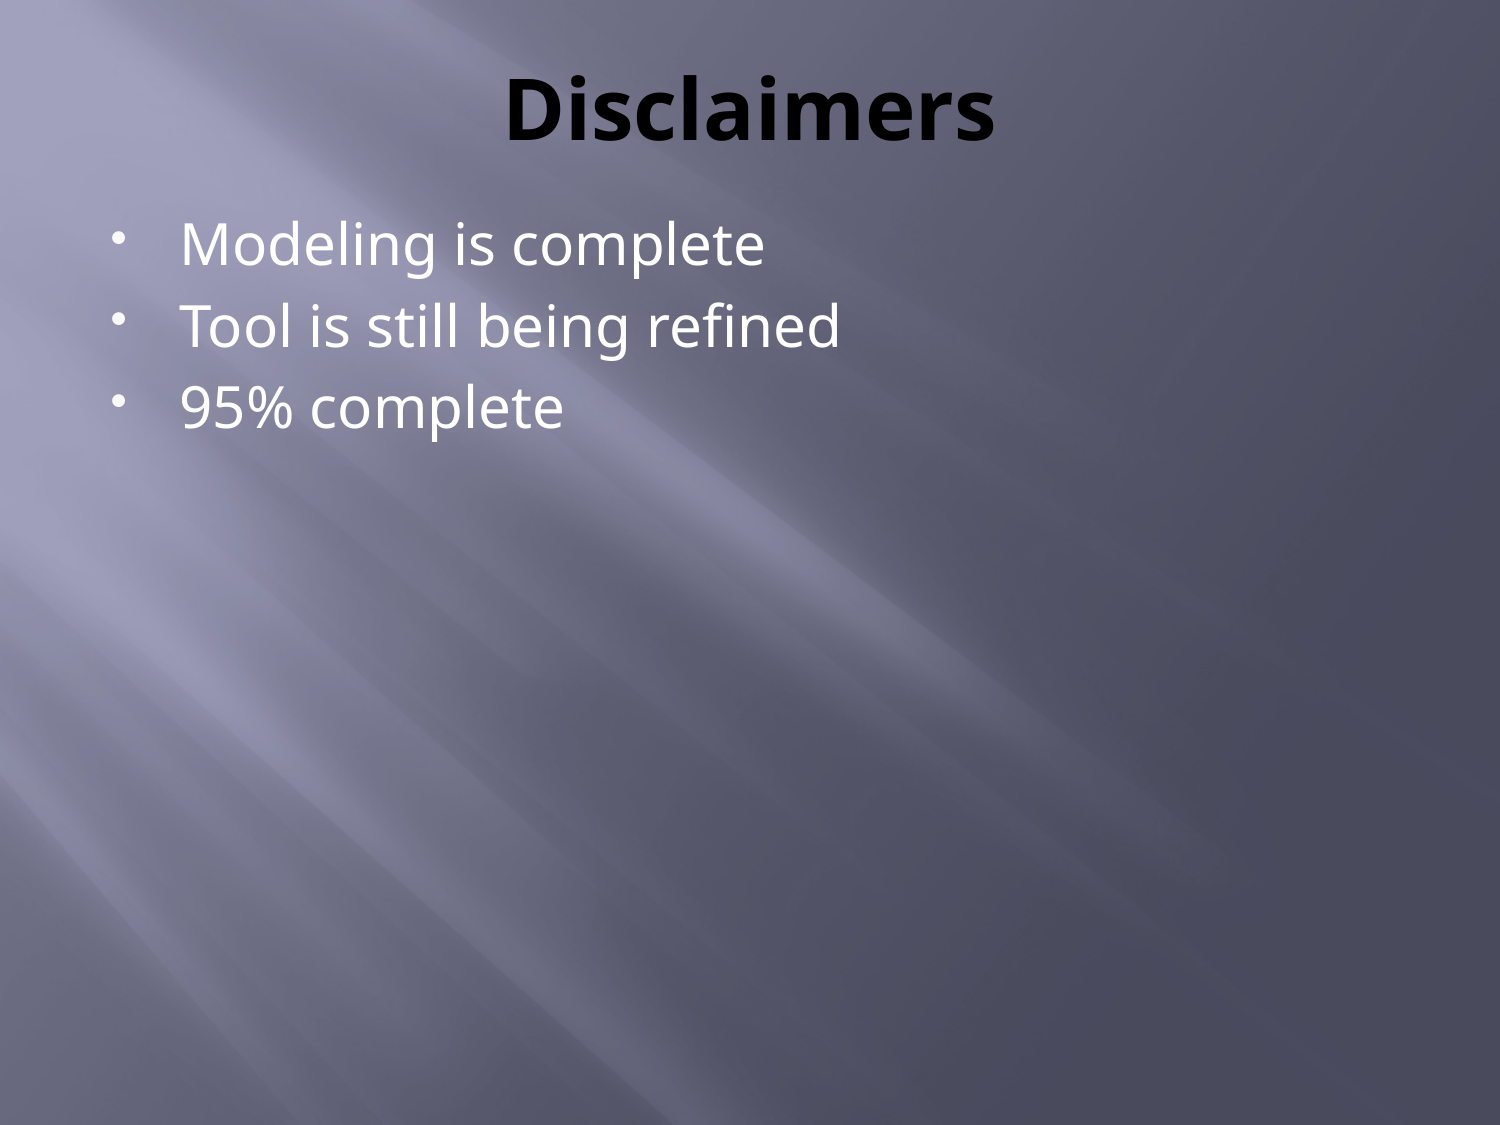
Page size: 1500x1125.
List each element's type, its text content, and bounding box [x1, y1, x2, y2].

title Disclaimers [75, 12, 1425, 200]
list Modeling is complete Tool is still being refined 95% complete [75, 200, 1425, 1088]
